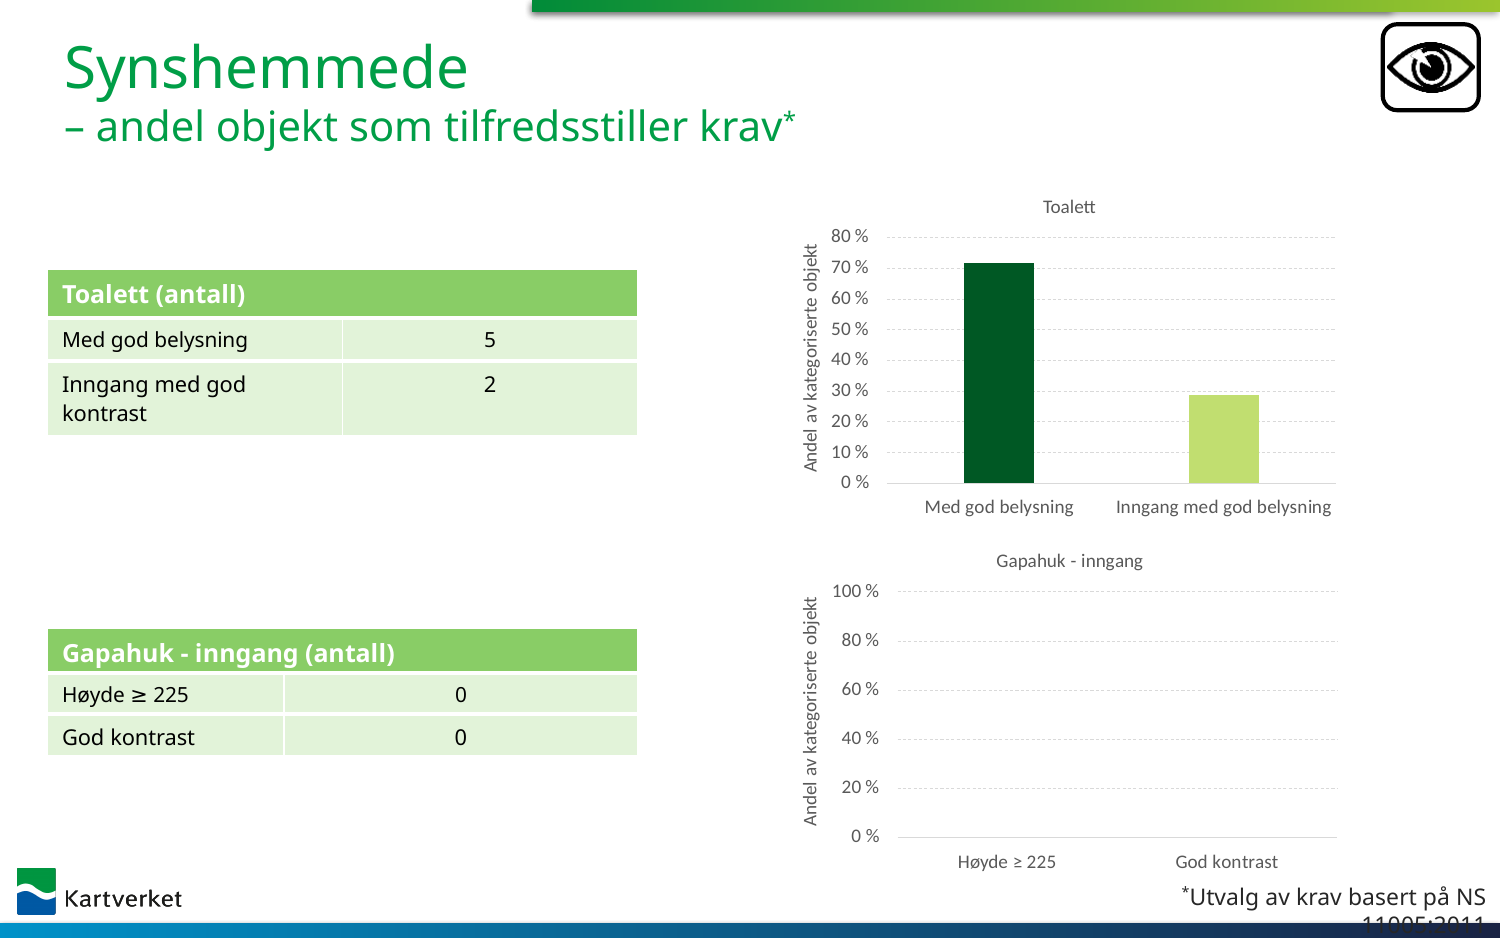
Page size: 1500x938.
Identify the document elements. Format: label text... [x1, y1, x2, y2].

text_box *Utvalg av krav basert på NS 11005:2011 [1068, 873, 1500, 938]
table_header Gapahuk - inngang (antall) [48, 629, 637, 671]
table_cell Høyde ≥ 225 [48, 675, 283, 712]
table_header Toalett (antall) [48, 270, 637, 316]
picture [791, 541, 1348, 880]
table_cell 5 [343, 320, 637, 359]
table_cell 0 [285, 675, 637, 712]
table_cell Inngang med god kontrast [48, 363, 342, 435]
text_box Synshemmede – andel objekt som tilfredsstiller krav* [49, 24, 1431, 158]
table_cell 2 [343, 363, 637, 435]
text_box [1382, 24, 1480, 111]
table_cell God kontrast [48, 716, 283, 755]
table_cell 0 [285, 716, 637, 755]
picture [791, 187, 1347, 526]
table_cell Med god belysning [48, 320, 342, 359]
